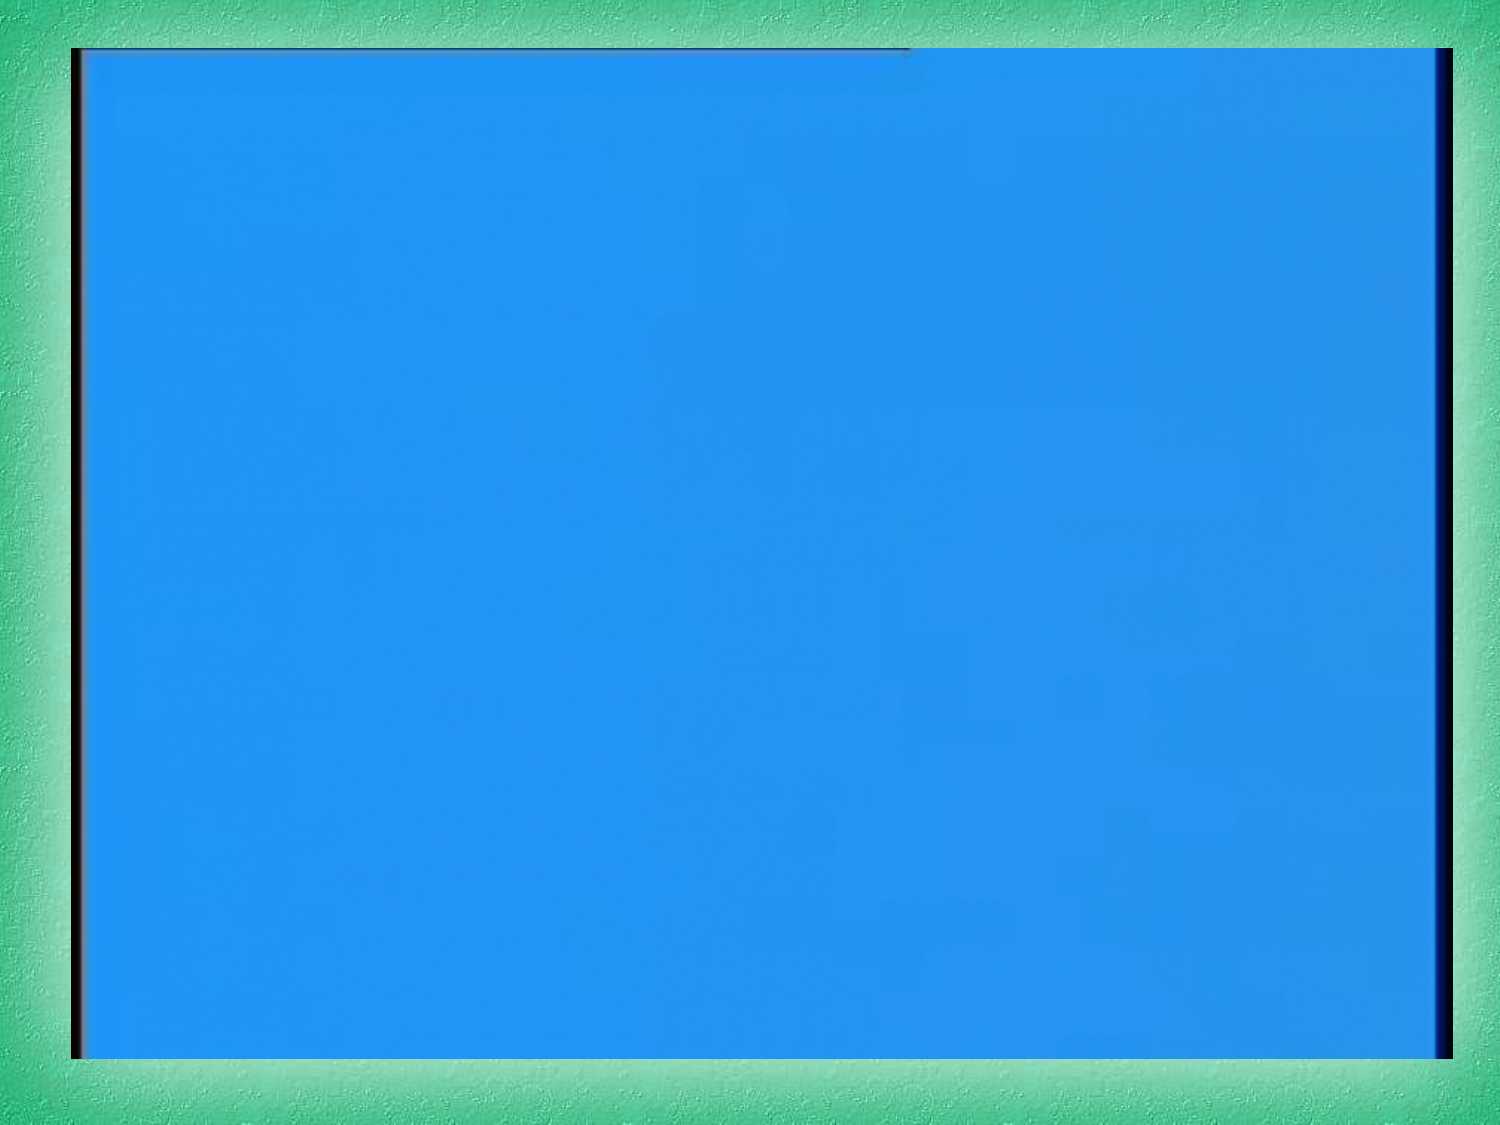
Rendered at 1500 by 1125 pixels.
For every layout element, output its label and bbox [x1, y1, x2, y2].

text_box [69, 47, 1454, 1061]
picture [0, 0, 1500, 1125]
